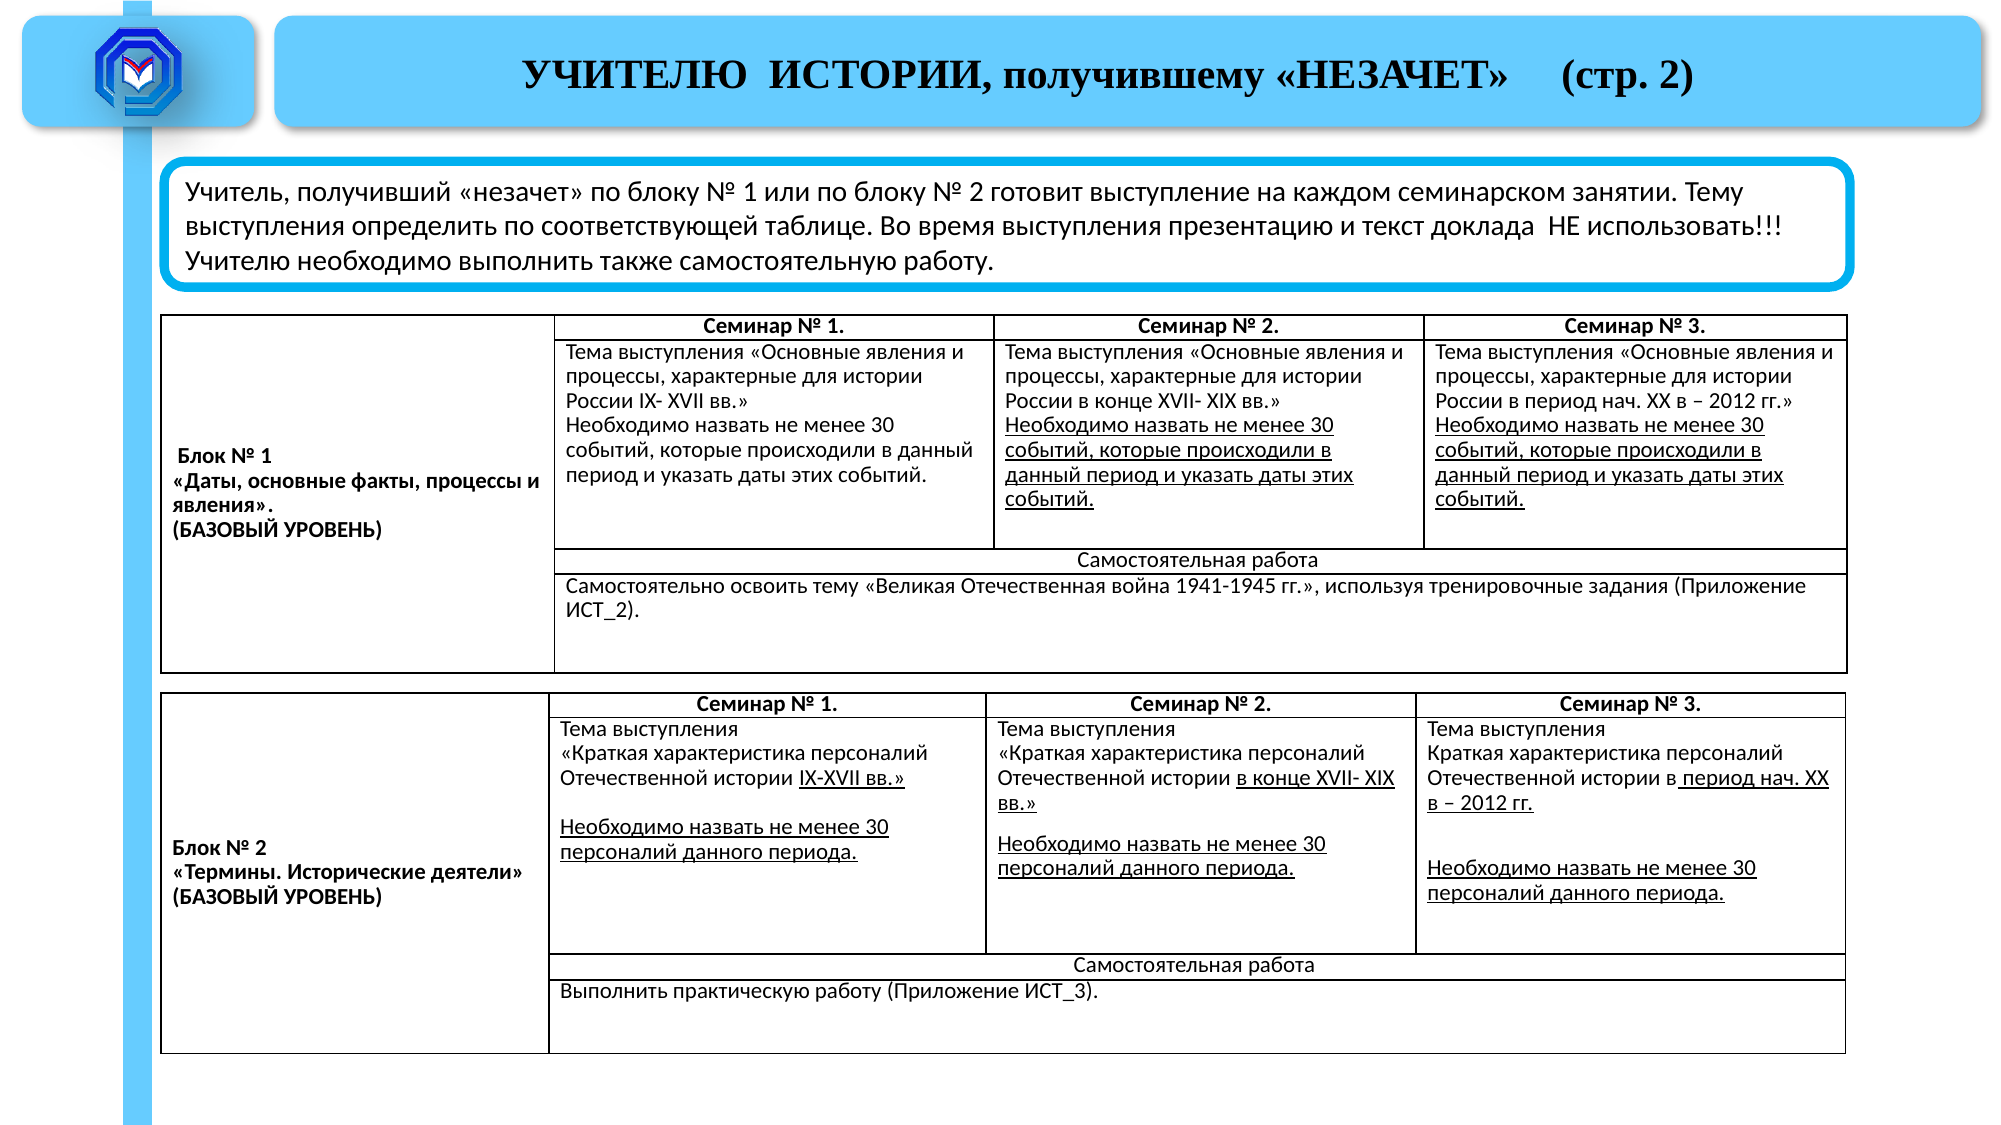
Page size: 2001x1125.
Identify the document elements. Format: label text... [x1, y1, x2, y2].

table_header Семинар № 1. [550, 694, 985, 717]
table_cell Самостоятельная работа [550, 955, 1845, 979]
text_box Учитель, получивший «незачет» по блоку № 1 или по блоку № 2 готовит выступление на каждом семинарском занятии. Тему выступления определить по соответствующей таблице. Во время выступления презентацию и текст доклада НЕ использовать!!! Учителю необходимо выполнить также самостоятельную работу. [163, 160, 1852, 289]
table_cell Тема выступления «Краткая характеристика персоналий Отечественной истории IX-XVII вв.» Необходимо назвать не менее 30 персоналий данного периода. [550, 718, 985, 953]
table_cell Выполнить практическую работу (Приложение ИСТ_3). [550, 981, 1845, 1053]
table_header Семинар № 3. [1417, 694, 1845, 717]
table_cell Самостоятельно освоить тему «Великая Отечественная война 1941-1945 гг.», используя тренировочные задания (Приложение ИСТ_2). [555, 575, 1846, 672]
table_header Блок № 1 «Даты, основные факты, процессы и явления». (БАЗОВЫЙ УРОВЕНЬ) [162, 316, 554, 672]
table_cell Тема выступления «Основные явления и процессы, характерные для истории России в период нач. XX в – 2012 гг.» Необходимо назвать не менее 30 событий, которые происходили в данный период и указать даты этих событий. [1425, 341, 1846, 548]
table_header Блок № 2 «Термины. Исторические деятели» (БАЗОВЫЙ УРОВЕНЬ) [162, 694, 548, 1053]
table_header Семинар № 1. [555, 316, 993, 339]
title УЧИТЕЛЮ ИСТОРИИ, получившему «НЕЗАЧЕТ» (стр. 2) [275, 0, 1941, 116]
table_cell Тема выступления Краткая характеристика персоналий Отечественной истории в период нач. XX в – 2012 гг. Необходимо назвать не менее 30 персоналий данного периода. [1417, 718, 1845, 953]
table_cell Тема выступления «Основные явления и процессы, характерные для истории России IX- XVII вв.» Необходимо назвать не менее 30 событий, которые происходили в данный период и указать даты этих событий. [555, 341, 993, 548]
table_header Семинар № 2. [987, 694, 1415, 717]
table_cell Тема выступления «Краткая характеристика персоналий Отечественной истории в конце XVII- XIX вв.» Необходимо назвать не менее 30 персоналий данного периода. [987, 718, 1415, 953]
table_cell Тема выступления «Основные явления и процессы, характерные для истории России в конце XVII- XIX вв.» Необходимо назвать не менее 30 событий, которые происходили в данный период и указать даты этих событий. [995, 341, 1423, 548]
table_header Семинар № 3. [1425, 316, 1846, 339]
table_cell Самостоятельная работа [555, 550, 1846, 573]
picture [91, 23, 186, 119]
table_header Семинар № 2. [995, 316, 1423, 339]
